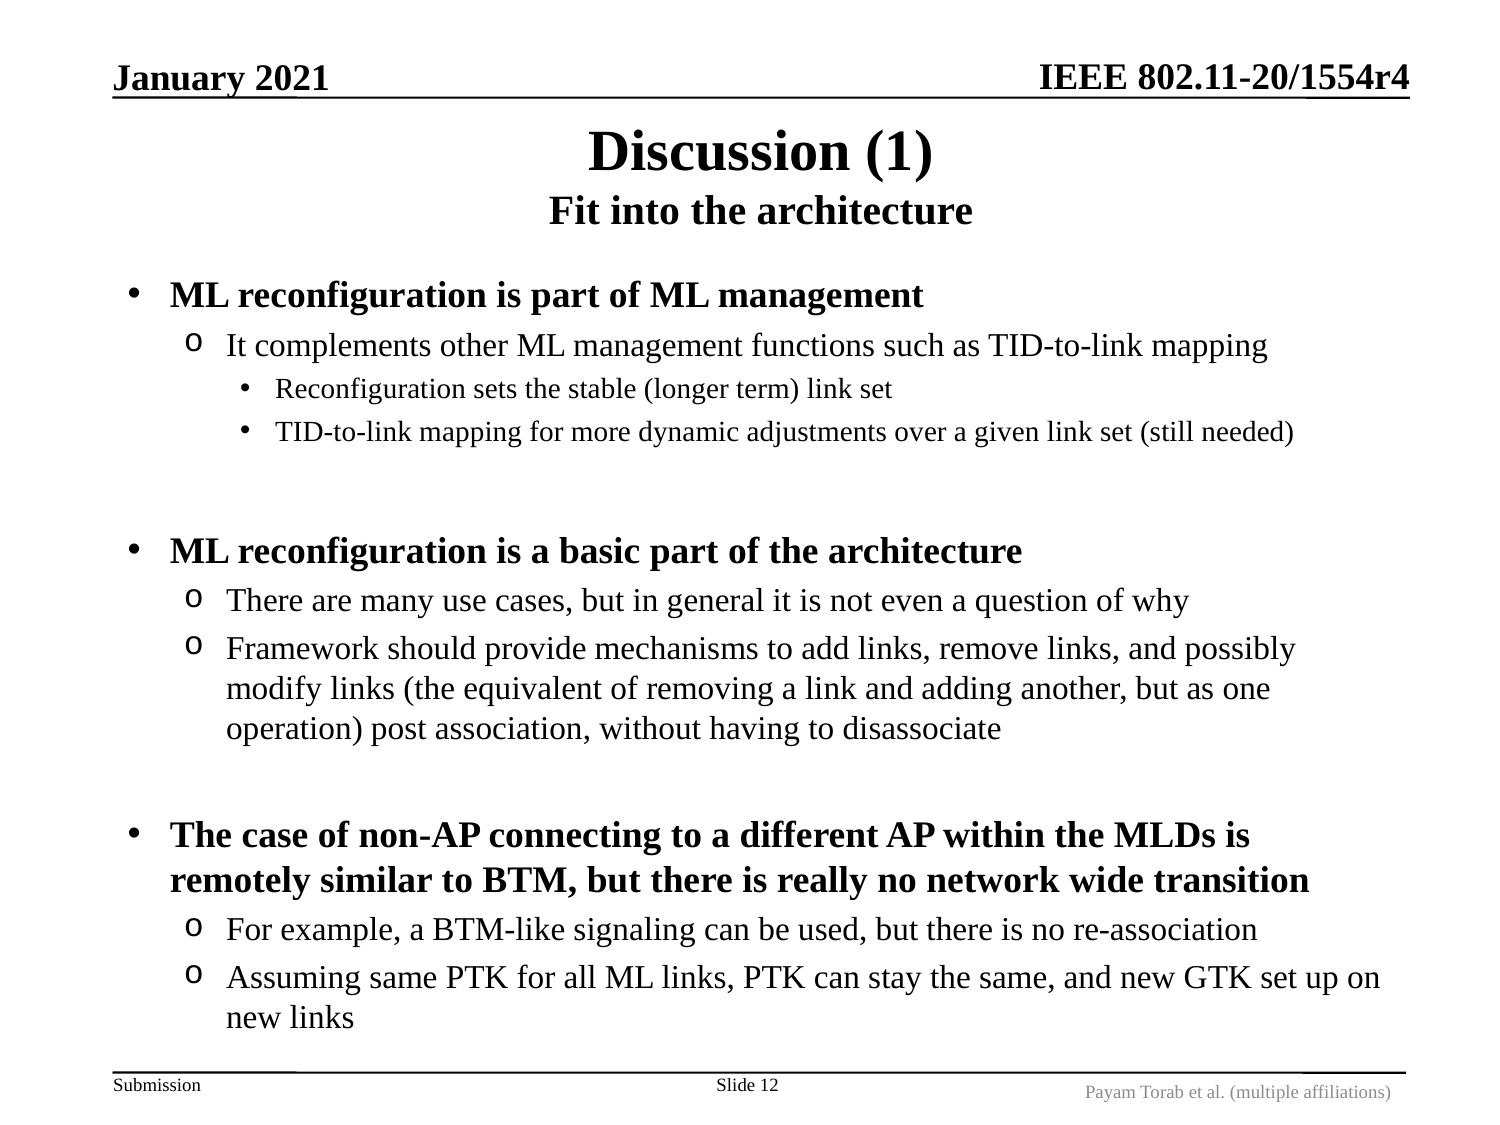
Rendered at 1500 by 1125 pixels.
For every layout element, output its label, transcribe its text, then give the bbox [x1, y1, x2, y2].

slide_number Slide 12 [702, 1072, 793, 1111]
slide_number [112, 52, 563, 90]
footer Payam Torab et al. (multiple affiliations) [877, 1072, 1407, 1110]
list ML reconfiguration is part of ML management It complements other ML management functions such as TID-to-link mapping Reconfiguration sets the stable (longer term) link set TID-to-link mapping for more dynamic adjustments over a given link set (still needed) ML reconfiguration is a basic part of the architecture There are many use cases, but in general it is not even a question of why Framework should provide mechanisms to add links, remove links, and possibly modify links (the equivalent of removing a link and adding another, but as one operation) post association, without having to disassociate The case of non-AP connecting to a different AP within the MLDs is remotely similar to BTM, but there is really no network wide transition For example, a BTM-like signaling can be used, but there is no re-association Assuming same PTK for all ML links, PTK can stay the same, and new GTK set up on new links [112, 262, 1411, 1073]
title Discussion (1) Fit into the architecture [112, 97, 1411, 248]
